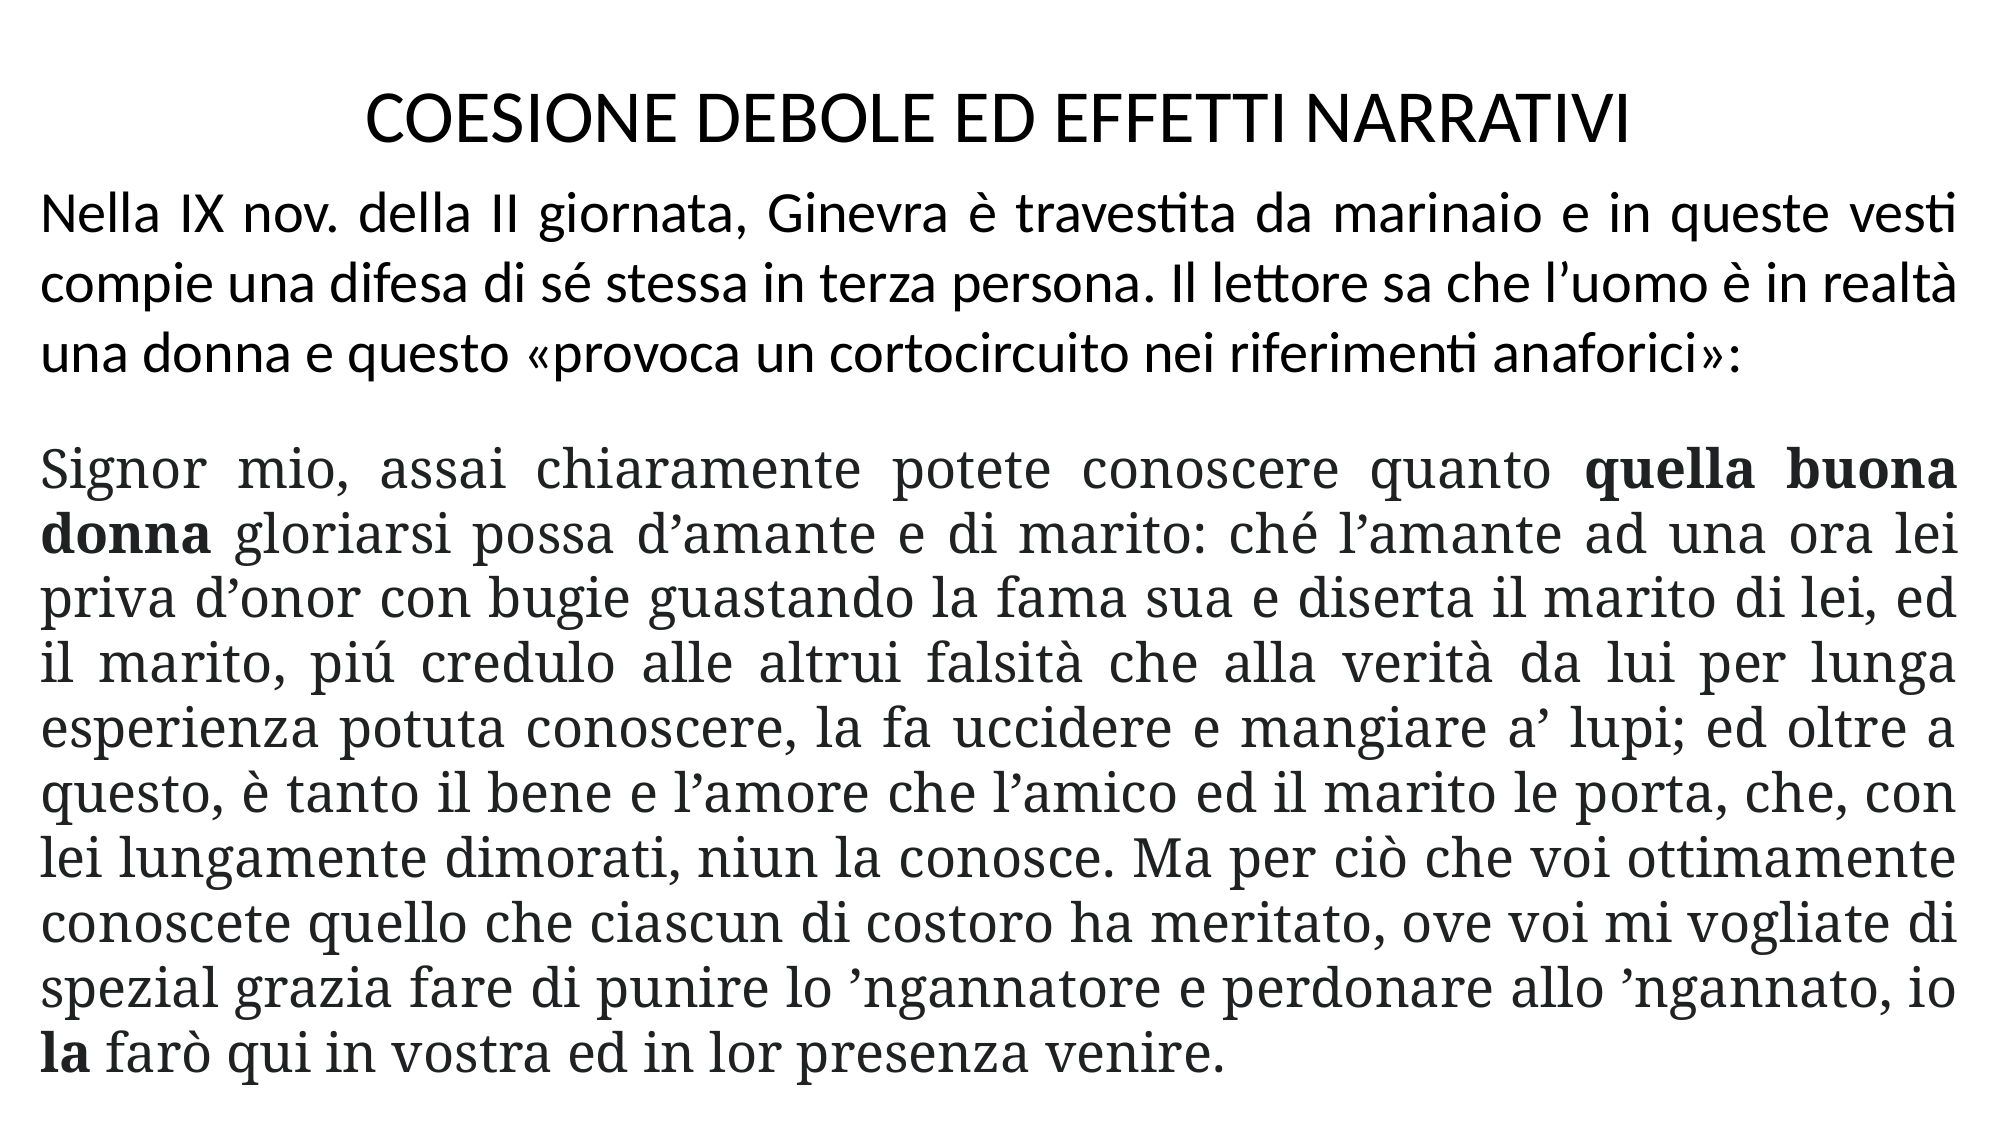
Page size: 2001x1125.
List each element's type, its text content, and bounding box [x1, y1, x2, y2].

text_box COESIONE DEBOLE ED EFFETTI NARRATIVI [53, 60, 1947, 166]
text_box Nella IX nov. della II giornata, Ginevra è travestita da marinaio e in queste vesti compie una difesa di sé stessa in terza persona. Il lettore sa che l’uomo è in realtà una donna e questo «provoca un cortocircuito nei riferimenti anaforici»: Signor mio, assai chiaramente potete conoscere quanto quella buona donna gloriarsi possa d’amante e di marito: ché l’amante ad una ora lei priva d’onor con bugie guastando la fama sua e diserta il marito di lei, ed il marito, piú credulo alle altrui falsità che alla verità da lui per lunga esperienza potuta conoscere, la fa uccidere e mangiare a’ lupi; ed oltre a questo, è tanto il bene e l’amore che l’amico ed il marito le porta, che, con lei lungamente dimorati, niun la conosce. Ma per ciò che voi ottimamente conoscete quello che ciascun di costoro ha meritato, ove voi mi vogliate di spezial grazia fare di punire lo ’ngannatore e perdonare allo ’ngannato, io la farò qui in vostra ed in lor presenza venire. [25, 166, 1975, 1091]
